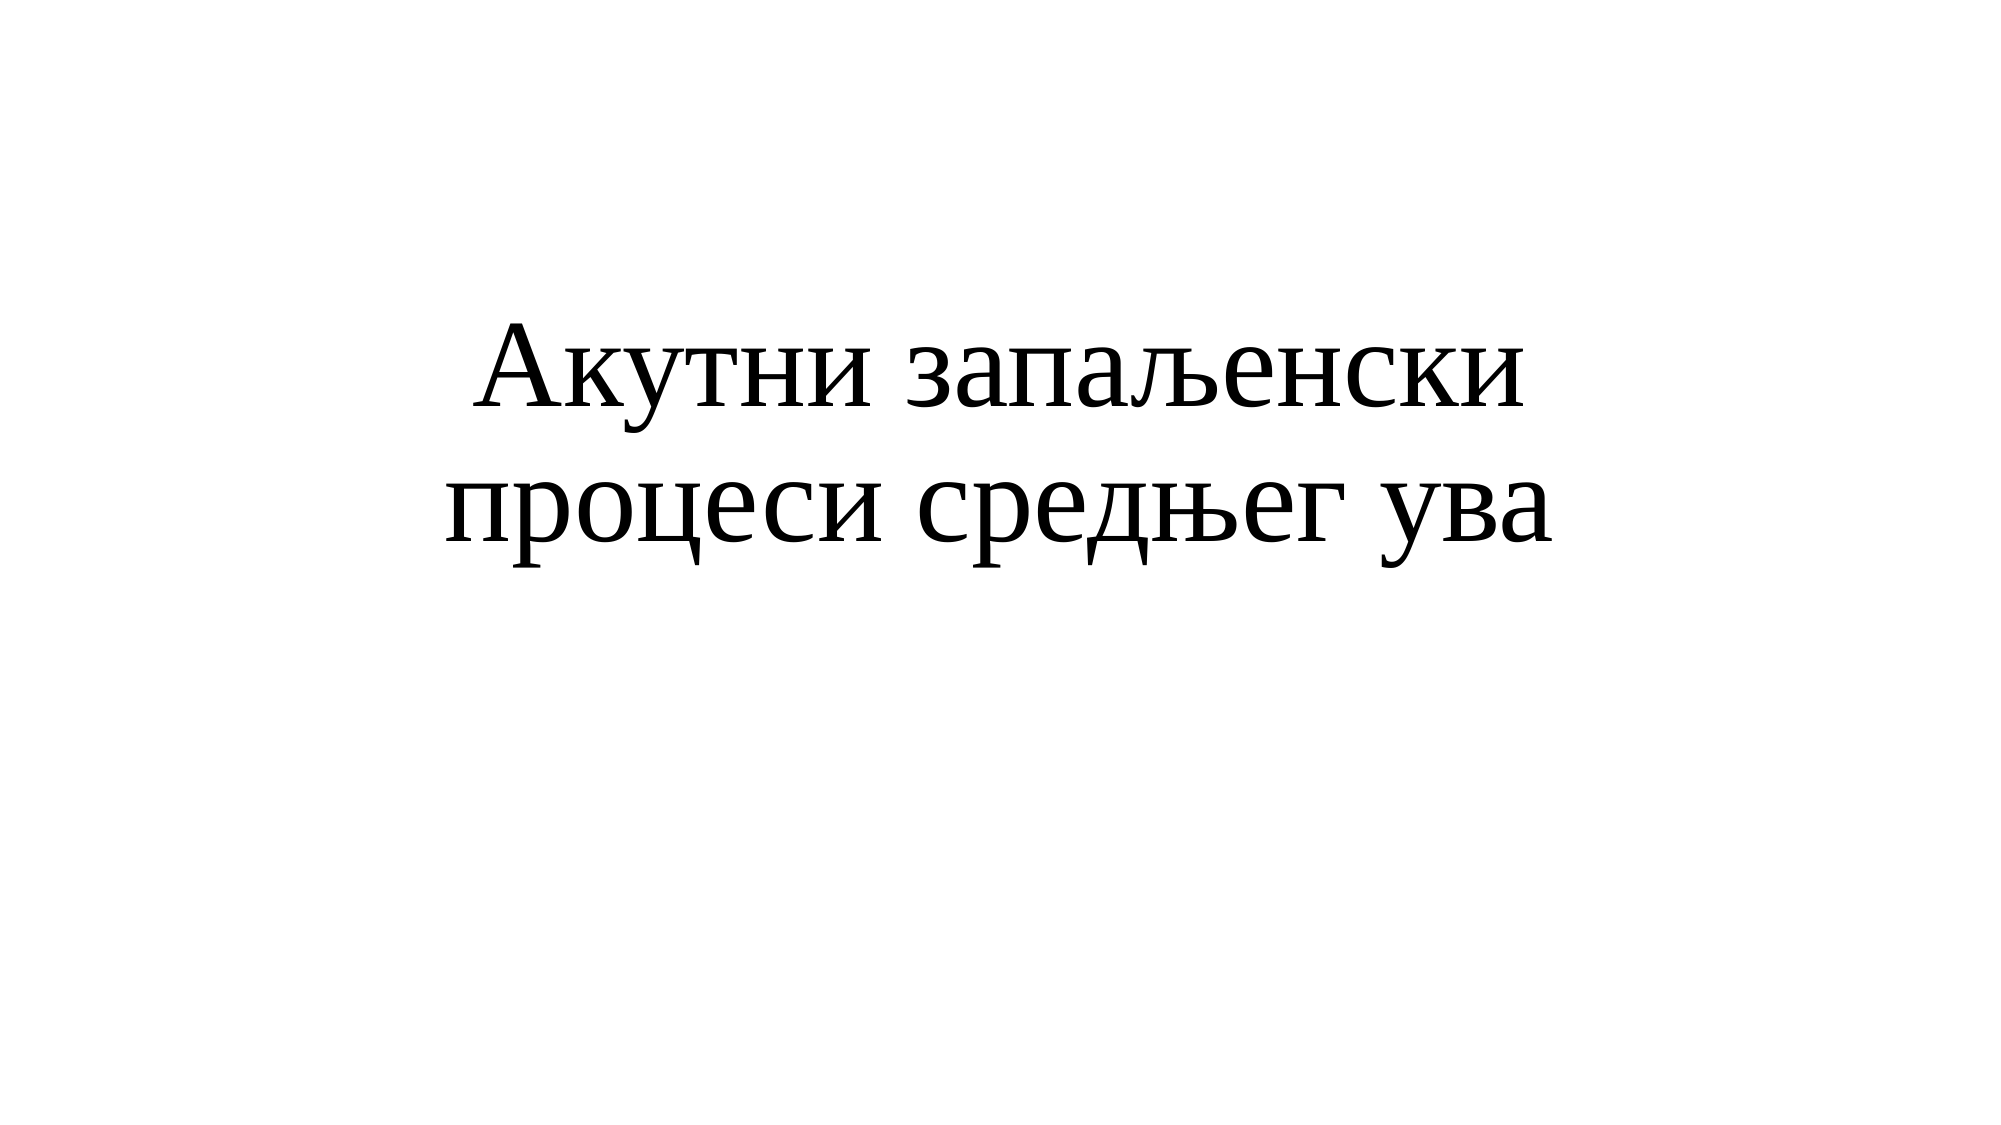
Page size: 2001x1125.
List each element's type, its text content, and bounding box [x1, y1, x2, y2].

title Акутни запаљенски процеси средњег ува [249, 184, 1750, 576]
